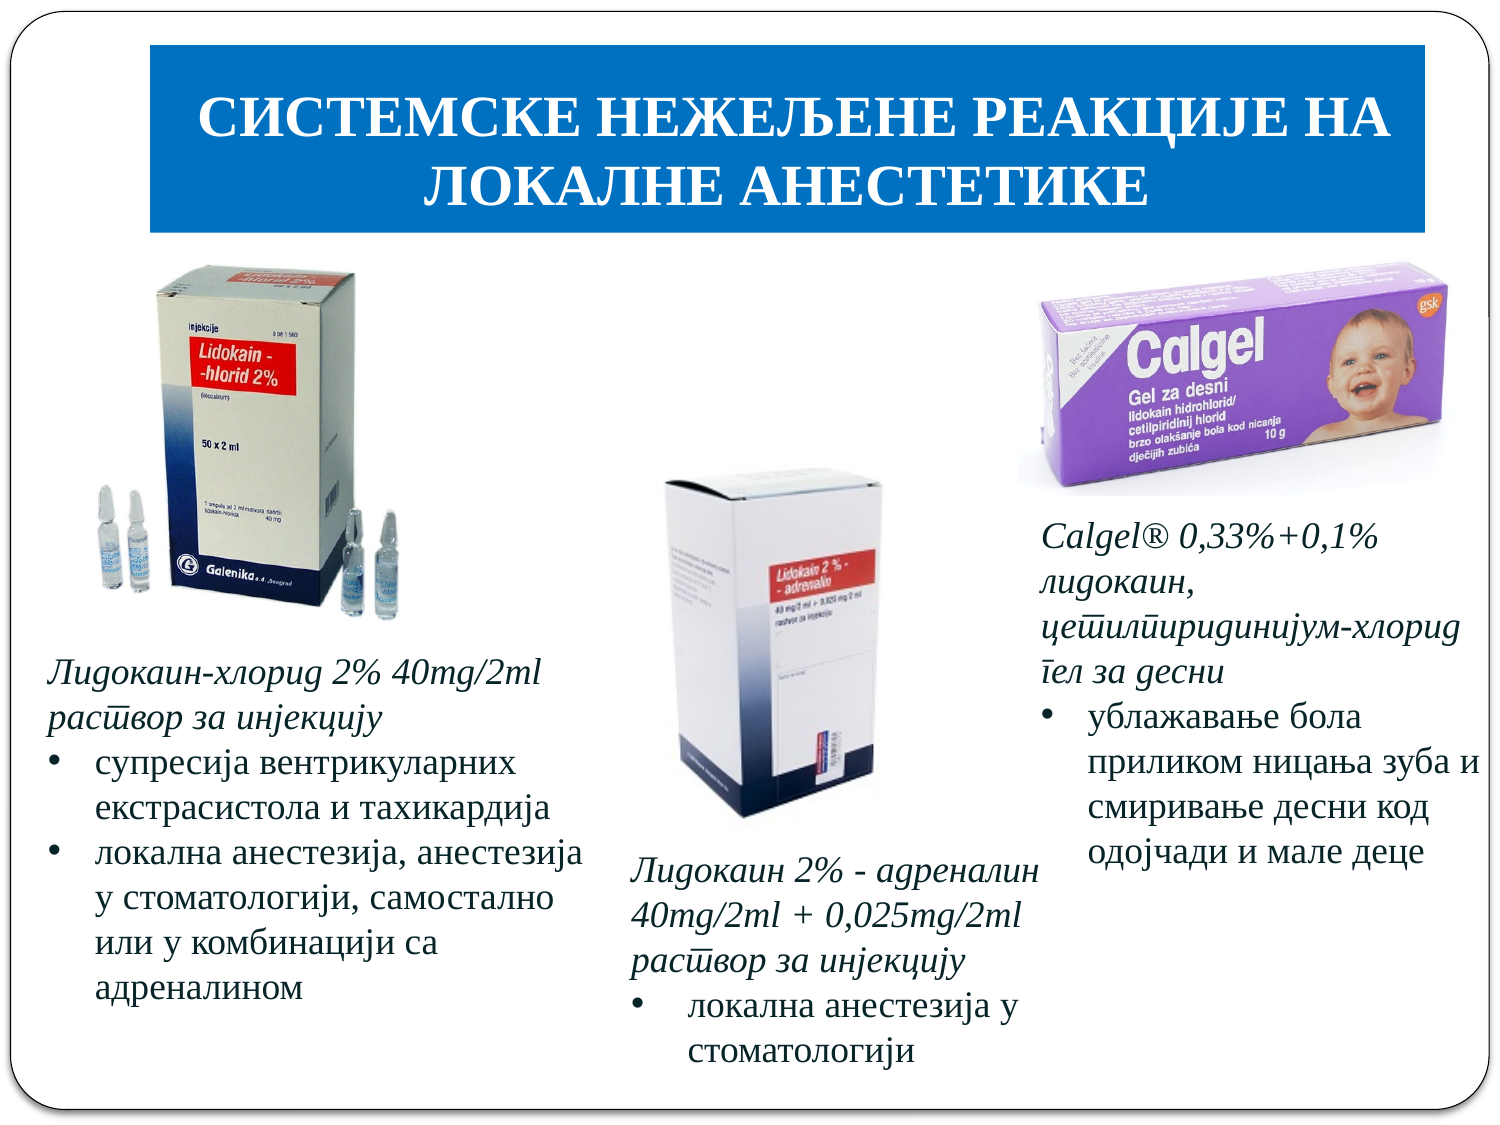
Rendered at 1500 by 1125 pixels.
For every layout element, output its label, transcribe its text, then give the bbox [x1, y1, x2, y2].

picture [1017, 255, 1468, 496]
picture [583, 450, 993, 830]
title СИСТЕМСКЕ НЕЖЕЉЕНЕ РЕАКЦИЈЕ НА ЛОКАЛНЕ АНЕСТЕТИКЕ [150, 45, 1425, 233]
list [62, 251, 467, 640]
text_box Лидокаин-хлорид 2% 40mg/2ml раствор за инјекцију супресија вентрикуларних екстрасистола и тахикардија локална анестезија, анестезија у стоматологији, самостално или у комбинацији са адреналином [33, 639, 609, 1015]
text_box Лидокаин 2% - адреналин 40mg/2ml + 0,025mg/2ml раствор за инјекцију локална анестезија у стоматологији [616, 837, 1192, 1078]
text_box Calgel® 0,33%+0,1% лидокаин, цетилпиридинијум-хлорид гел за десни ублажавање бола приликом ницања зуба и смиривање десни код одојчади и мале деце [1026, 503, 1500, 879]
